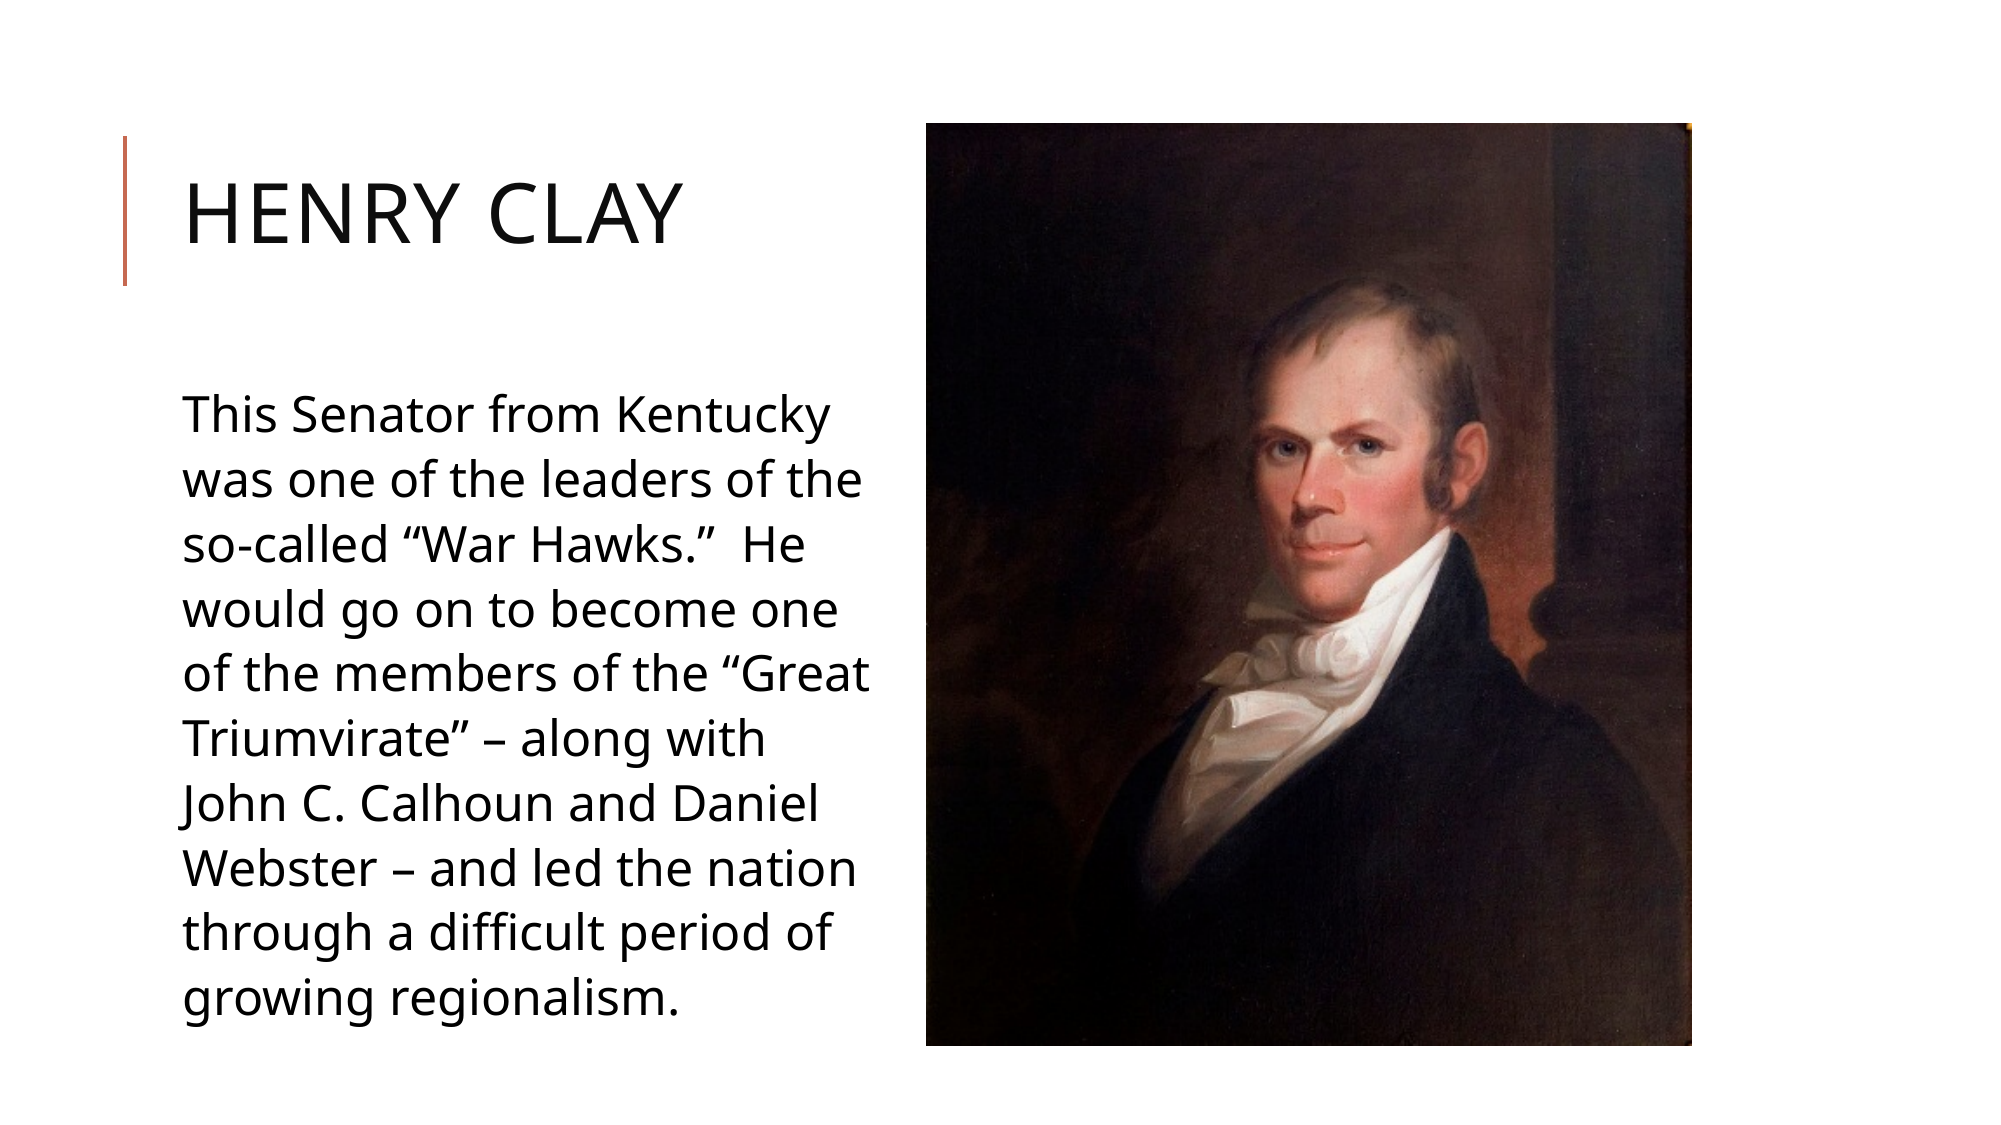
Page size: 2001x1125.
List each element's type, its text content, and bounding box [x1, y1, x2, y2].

list This Senator from Kentucky was one of the leaders of the so-called “War Hawks.” He would go on to become one of the members of the “Great Triumvirate” – along with John C. Calhoun and Daniel Webster – and led the nation through a difficult period of growing regionalism. [168, 370, 888, 988]
title Henry Clay [168, 77, 888, 363]
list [926, 122, 1692, 1047]
